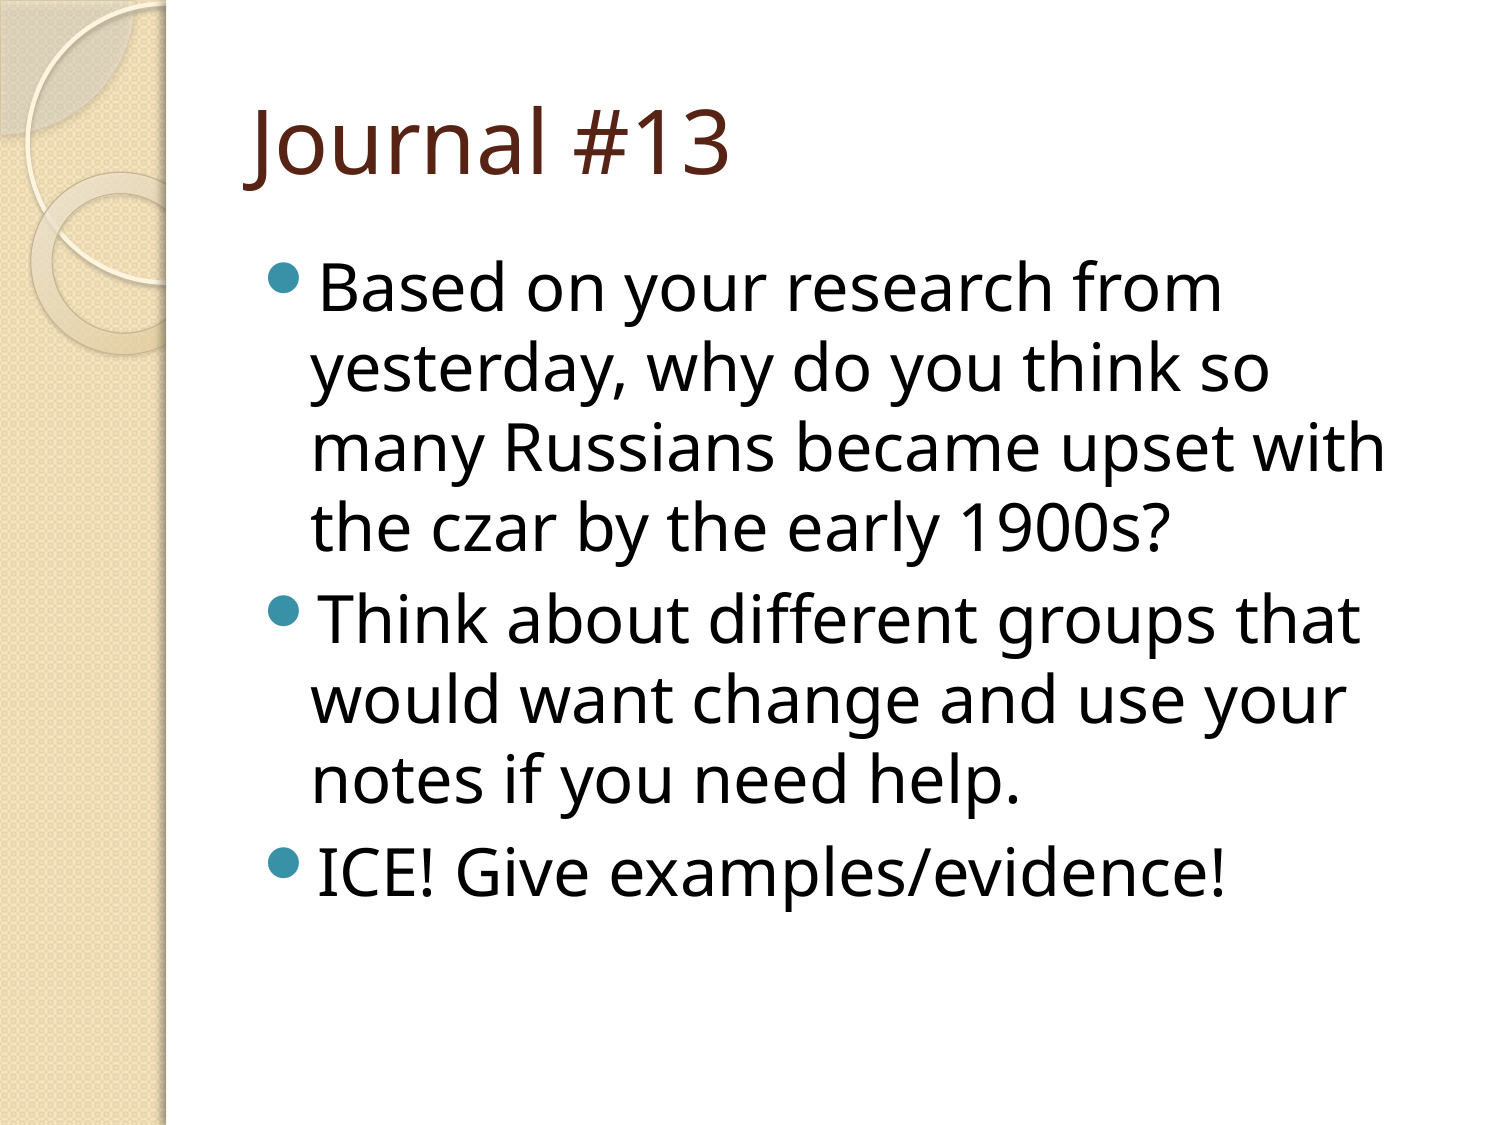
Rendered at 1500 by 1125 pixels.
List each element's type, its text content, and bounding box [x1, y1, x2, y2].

list Based on your research from yesterday, why do you think so many Russians became upset with the czar by the early 1900s? Think about different groups that would want change and use your notes if you need help. ICE! Give examples/evidence! [235, 237, 1466, 1025]
title Journal #13 [235, 45, 1466, 233]
